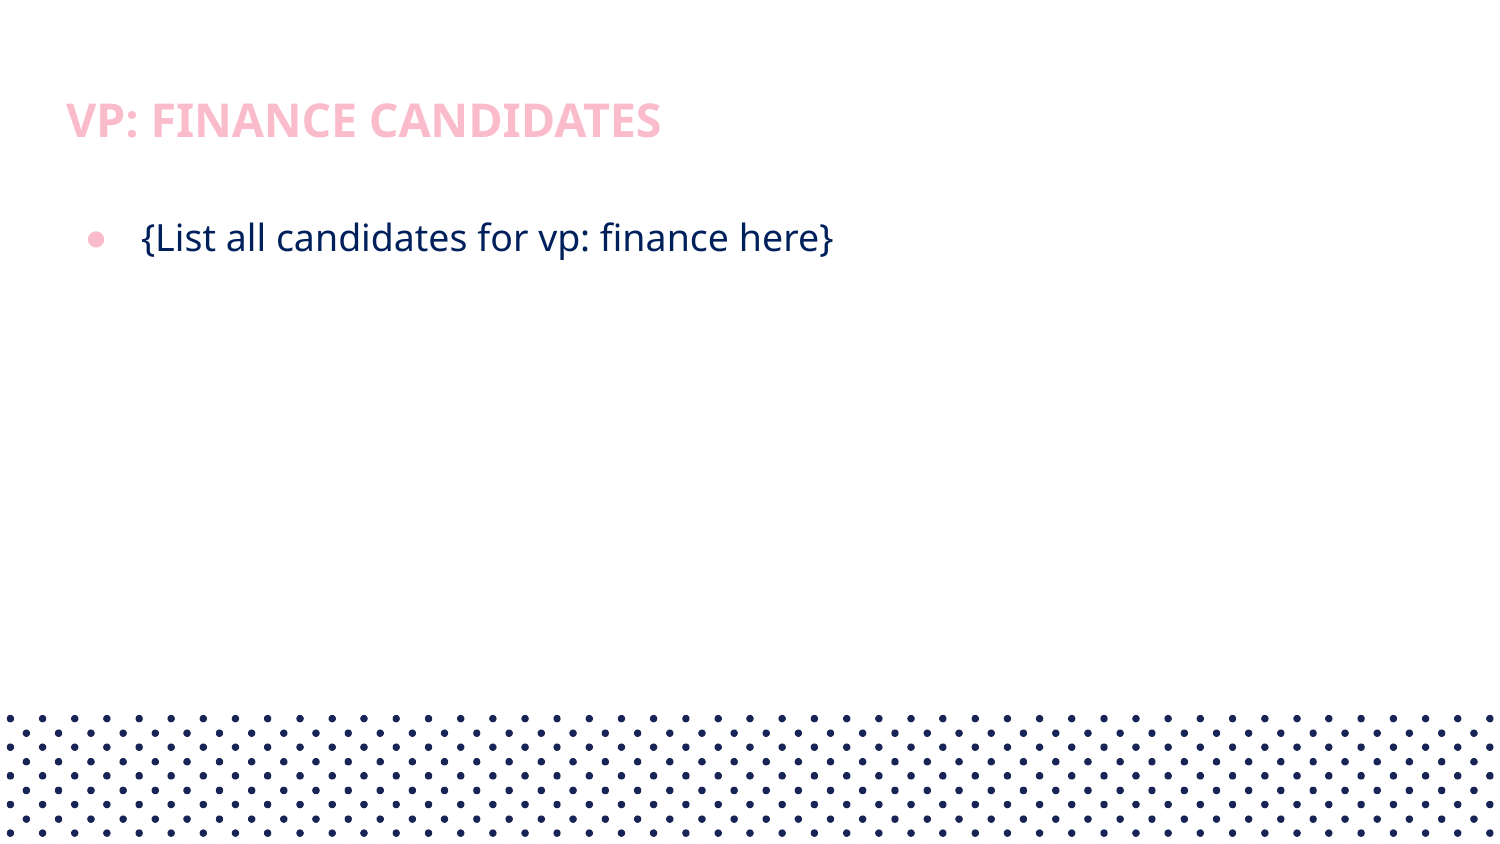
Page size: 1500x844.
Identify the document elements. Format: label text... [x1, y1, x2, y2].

picture [0, 711, 1500, 844]
list {List all candidates for vp: finance here} [51, 189, 1378, 750]
title VP: FINANCE CANDIDATES [51, 72, 1449, 167]
